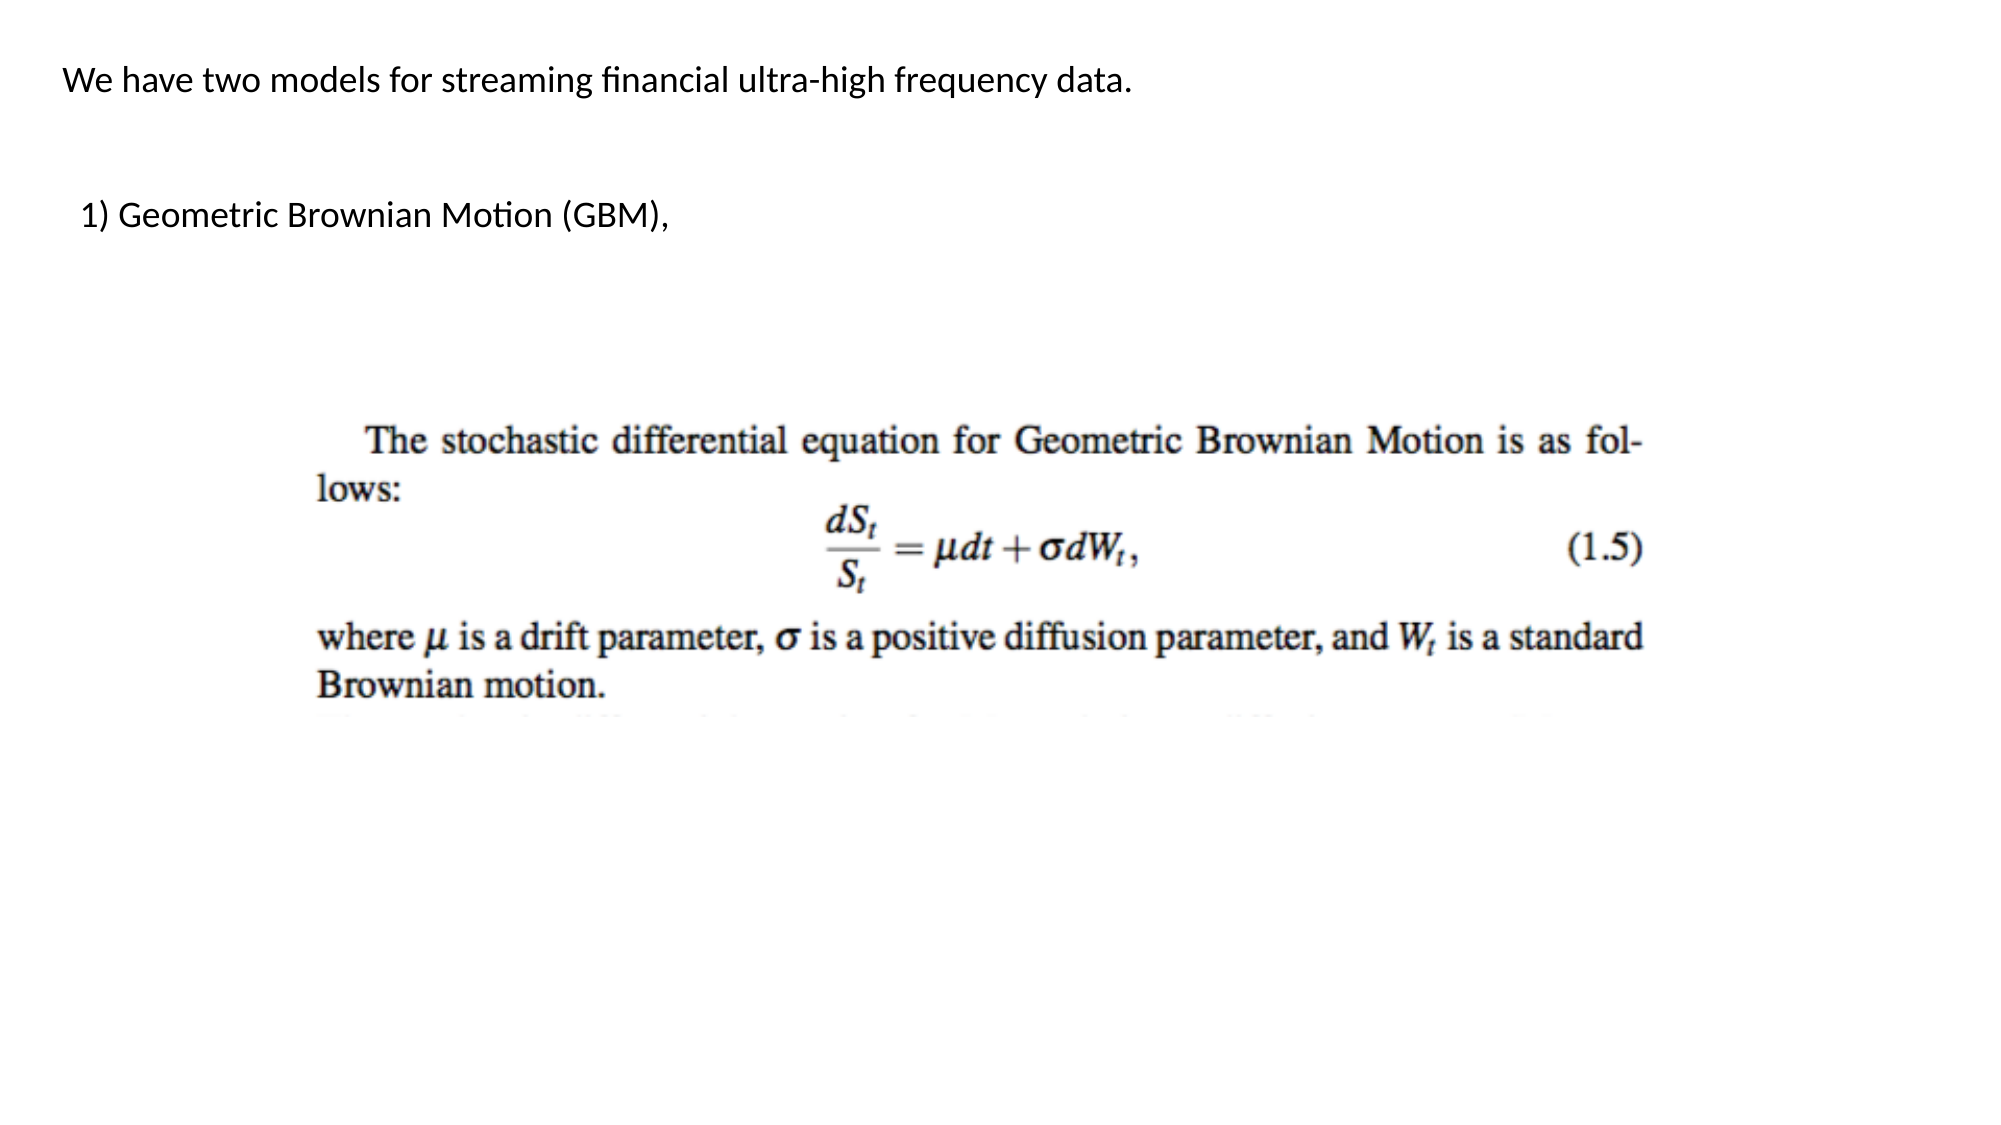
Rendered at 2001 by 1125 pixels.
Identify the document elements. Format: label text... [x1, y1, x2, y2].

picture [293, 408, 1705, 717]
text_box We have two models for streaming financial ultra-high frequency data. 1) Geometric Brownian Motion (GBM), [47, 47, 1150, 243]
